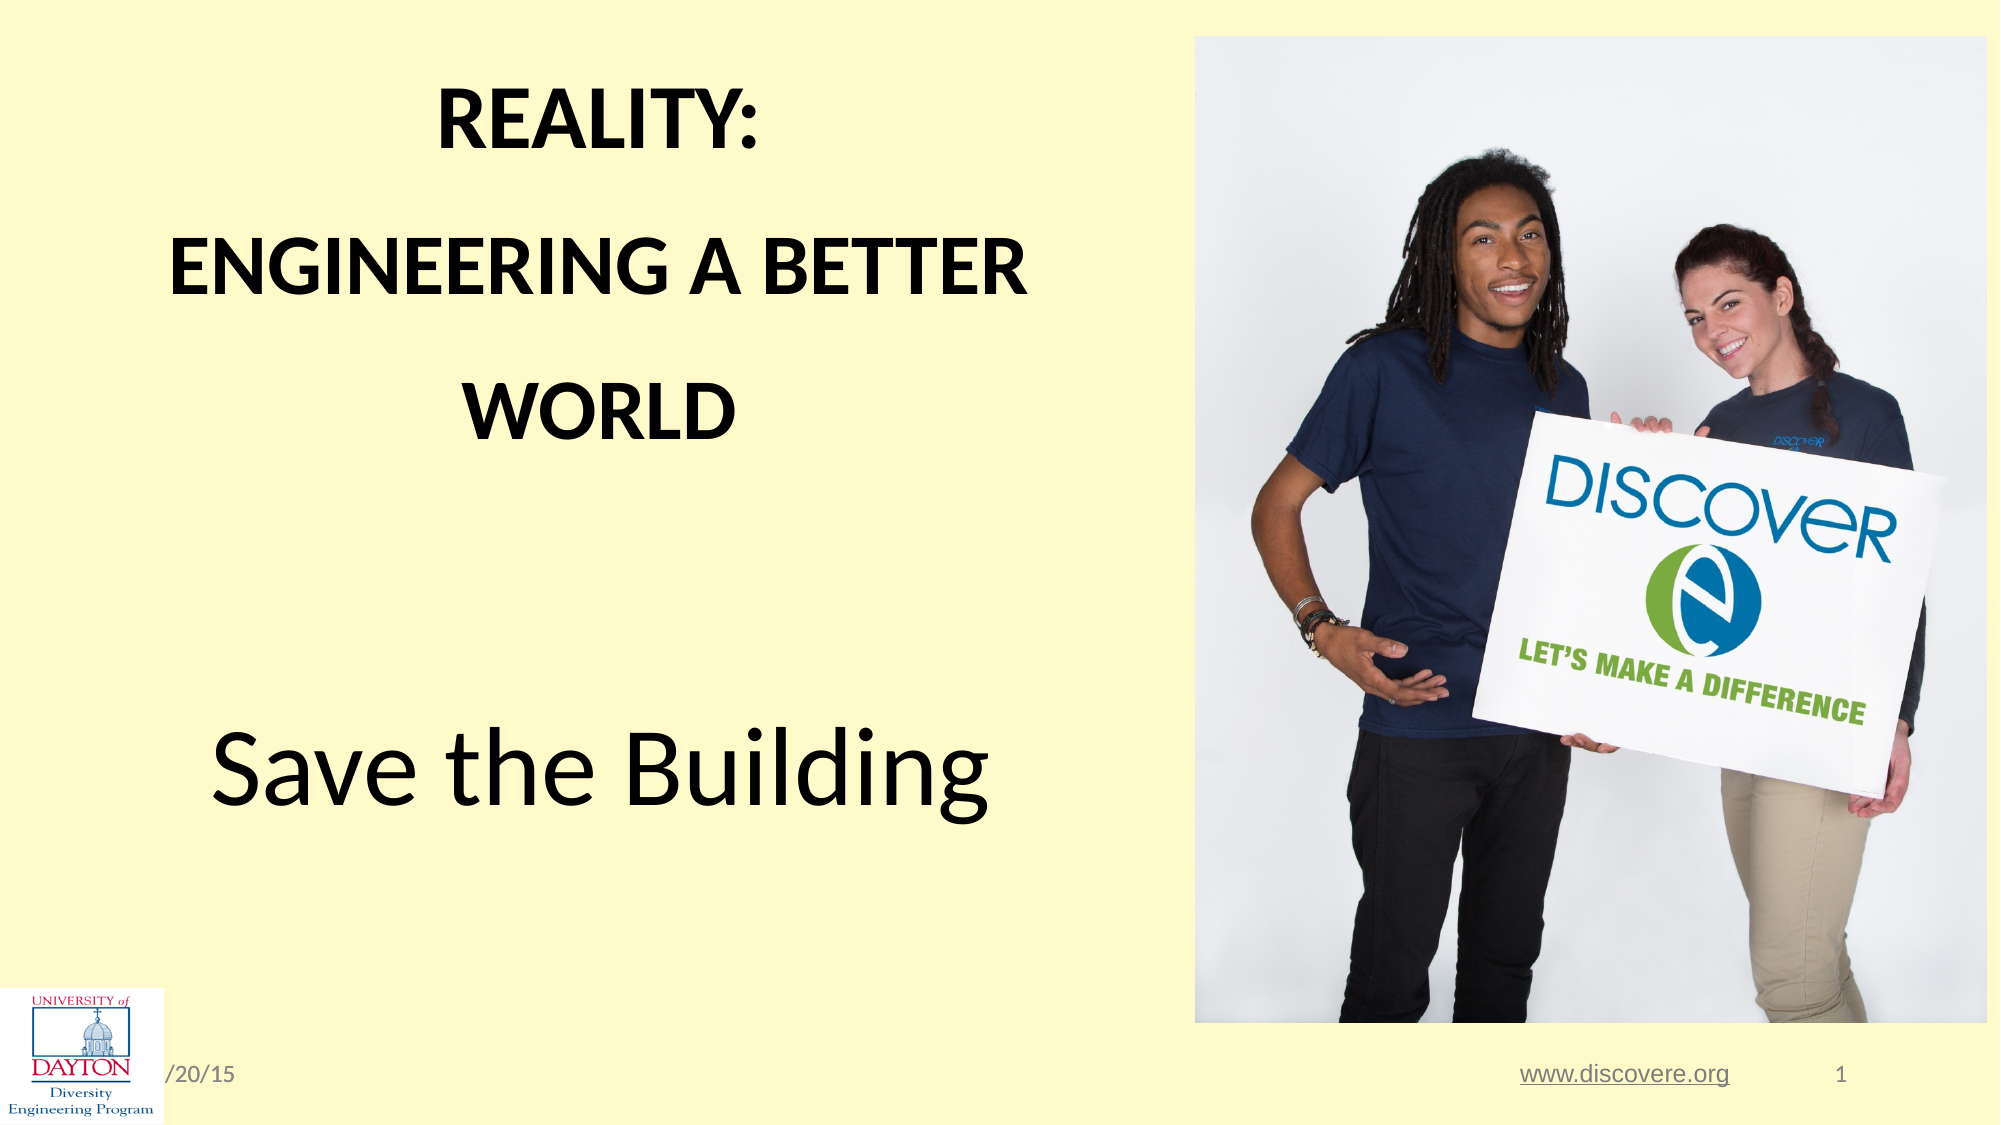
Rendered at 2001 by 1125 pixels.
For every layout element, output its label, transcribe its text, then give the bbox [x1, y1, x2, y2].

text_box www.discovere.org [1504, 1049, 1806, 1095]
picture [1195, 35, 1987, 1023]
subtitle Save the Building [125, 701, 1077, 973]
picture [0, 988, 165, 1125]
text_box TURNING IDEAS INTO REALITY: ENGINEERING A BETTER WORLD [23, 150, 1175, 465]
